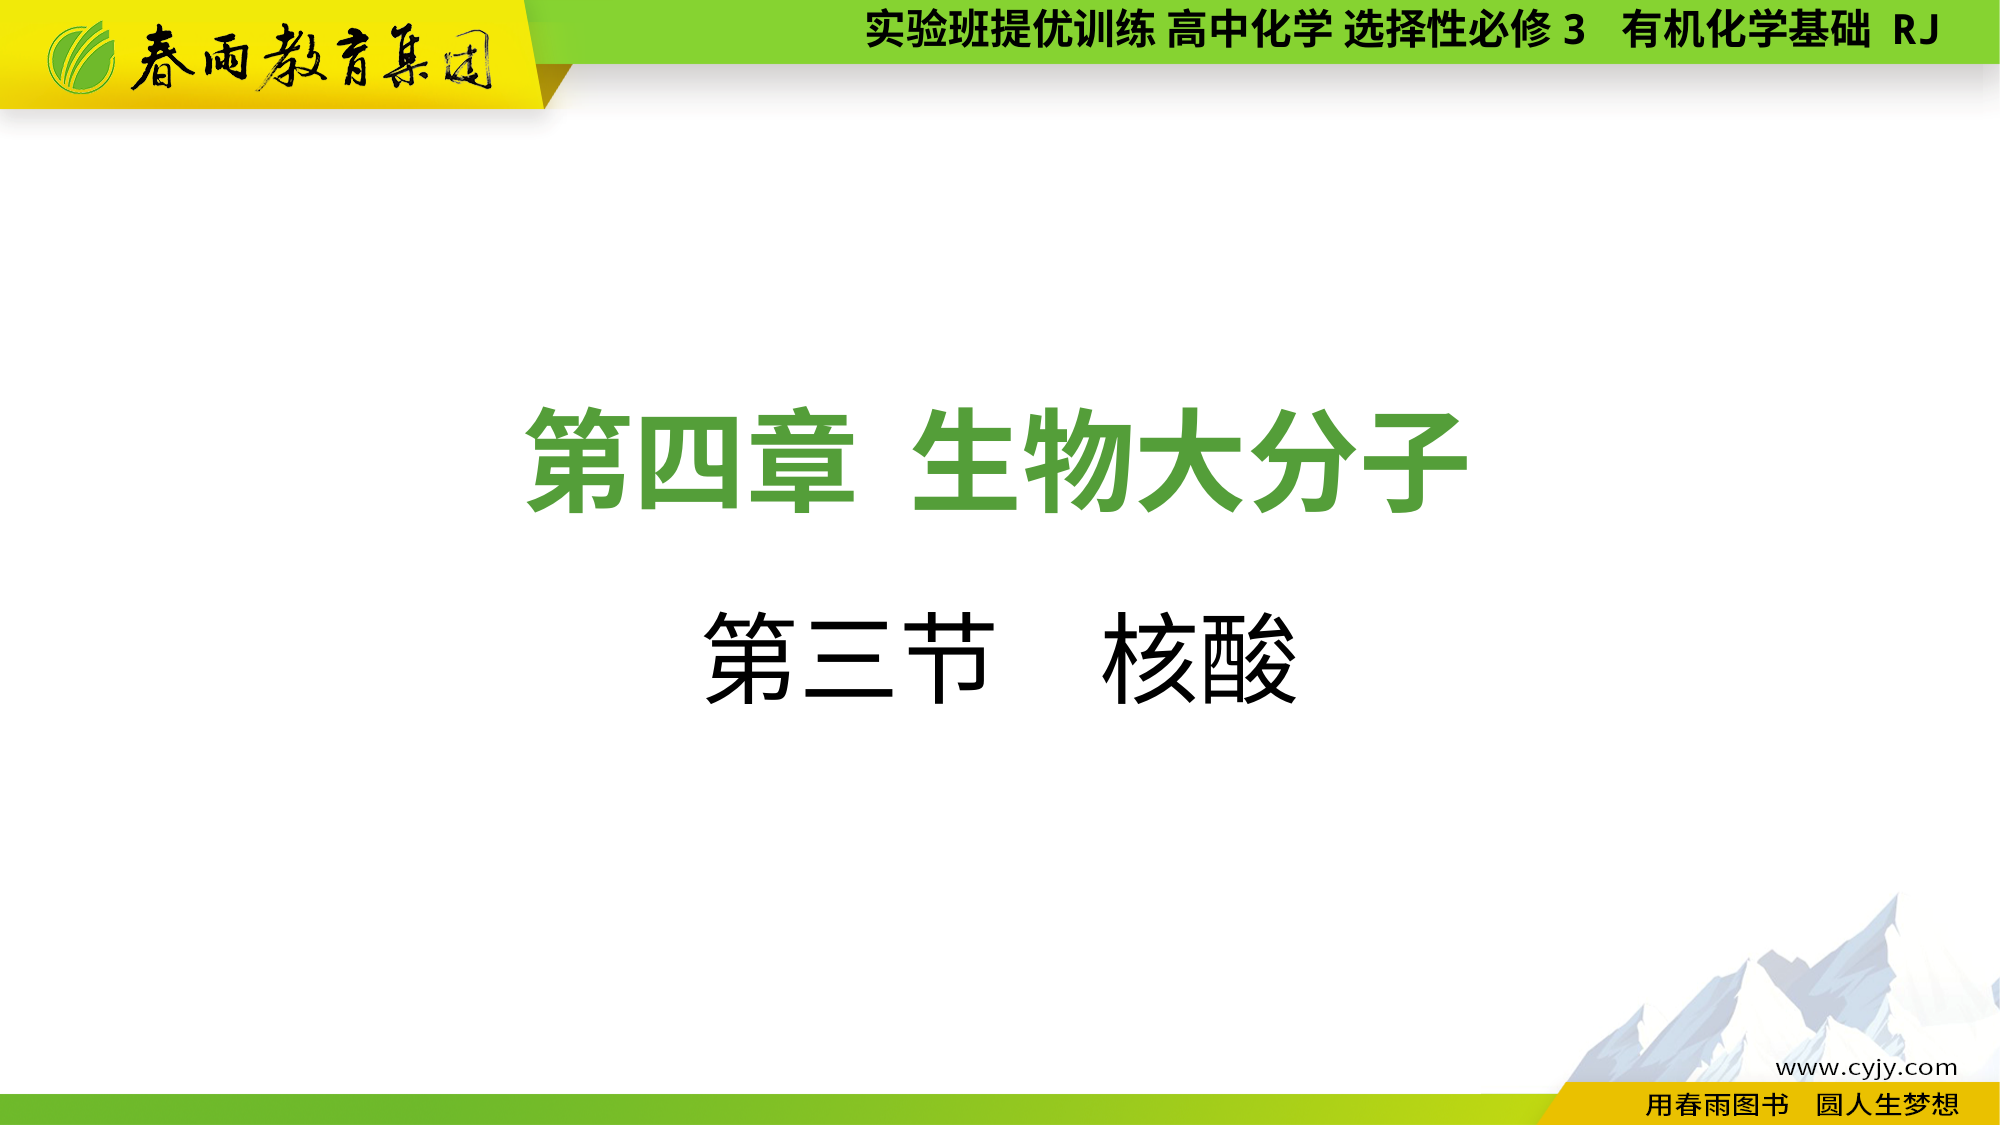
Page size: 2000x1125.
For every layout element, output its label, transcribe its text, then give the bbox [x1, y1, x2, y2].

text_box 第四章 生物大分子 [16, 316, 1978, 534]
text_box 第三节 核酸 [54, 528, 1946, 724]
picture [0, 0, 2000, 1125]
